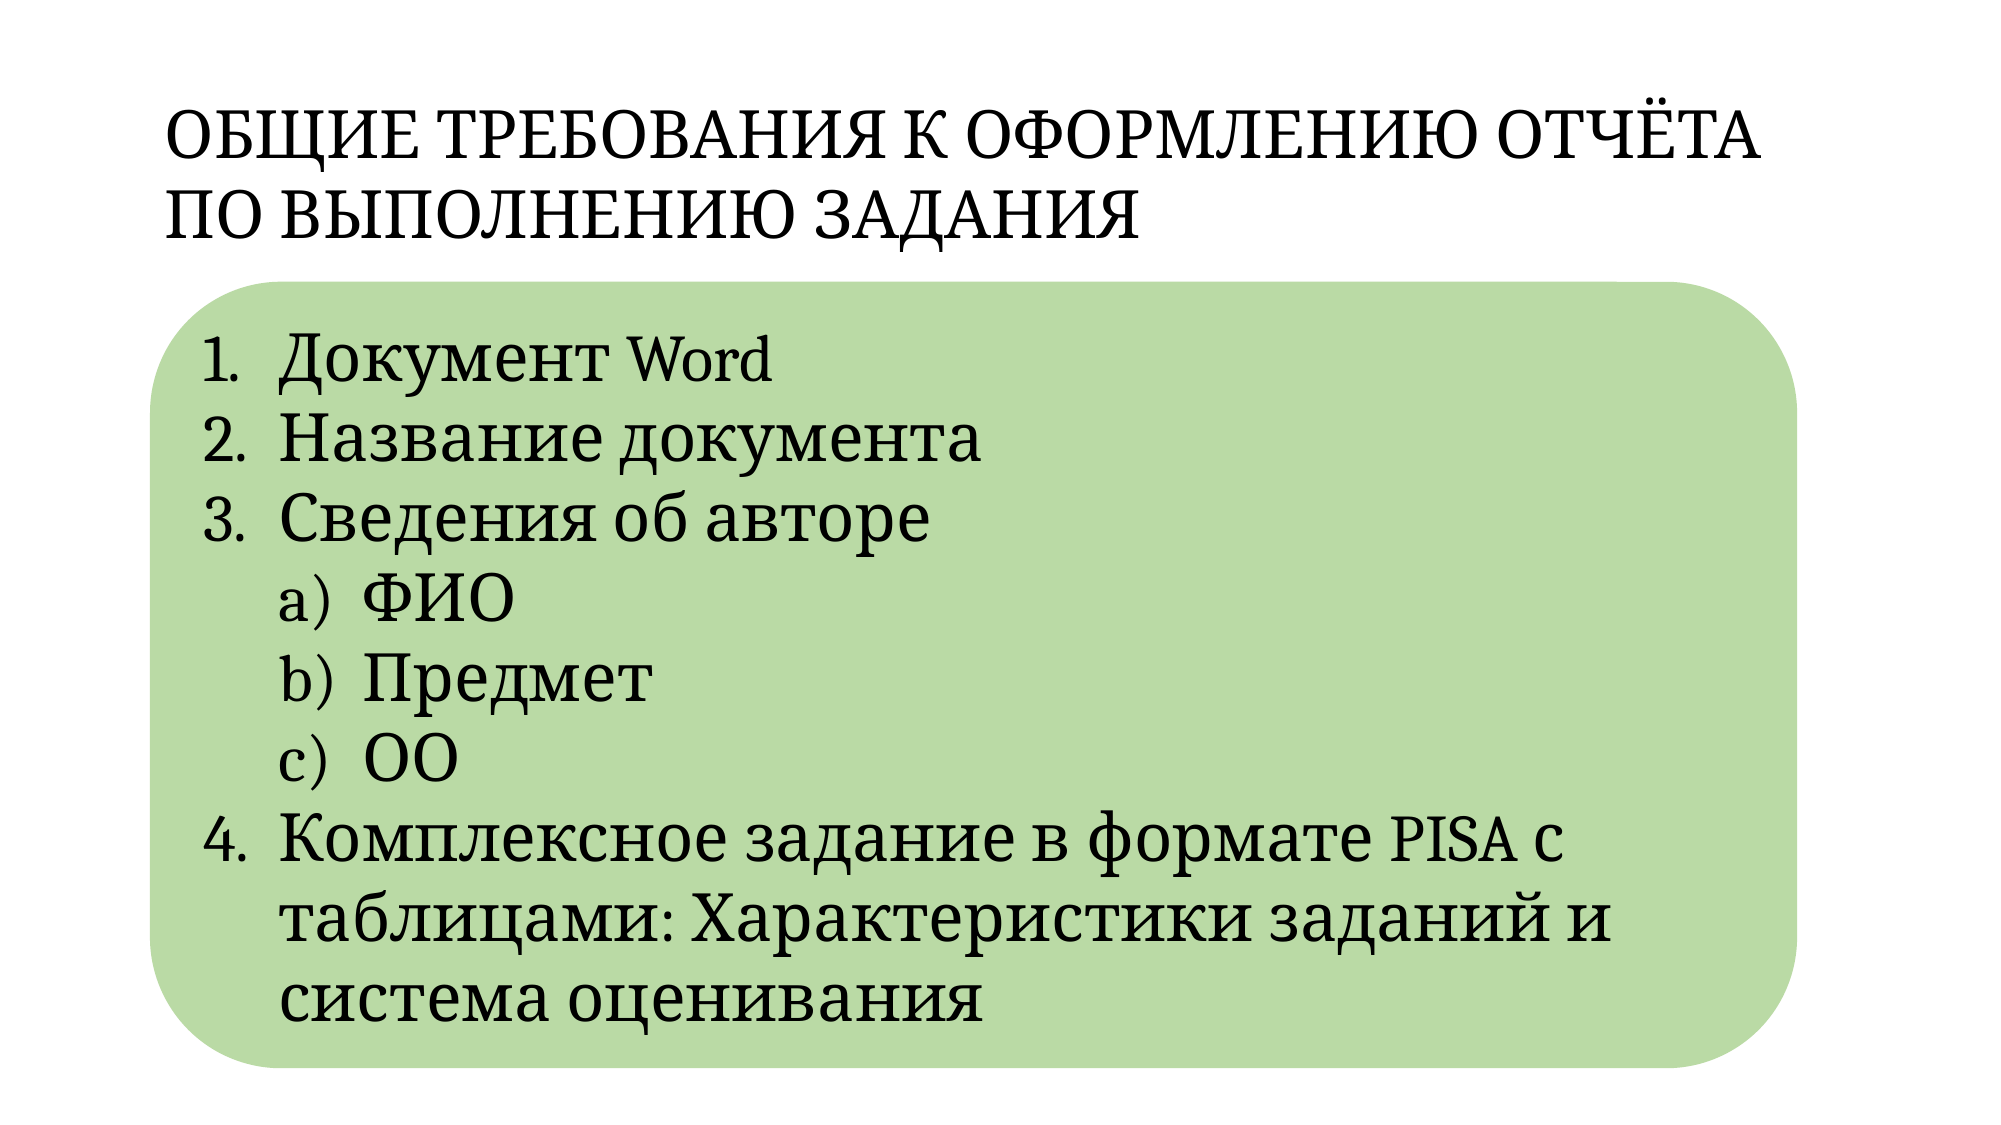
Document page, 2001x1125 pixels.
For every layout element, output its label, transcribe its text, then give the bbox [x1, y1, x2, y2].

text_box ОБЩИЕ ТРЕБОВАНИЯ К ОФОРМЛЕНИЮ ОТЧЁТА ПО ВЫПОЛНЕНИЮ ЗАДАНИЯ [149, 84, 1831, 260]
text_box Документ Word Название документа Сведения об авторе ФИО Предмет ОО Комплексное задание в формате PISA с таблицами: Характеристики заданий и система оценивания [148, 280, 1799, 1070]
